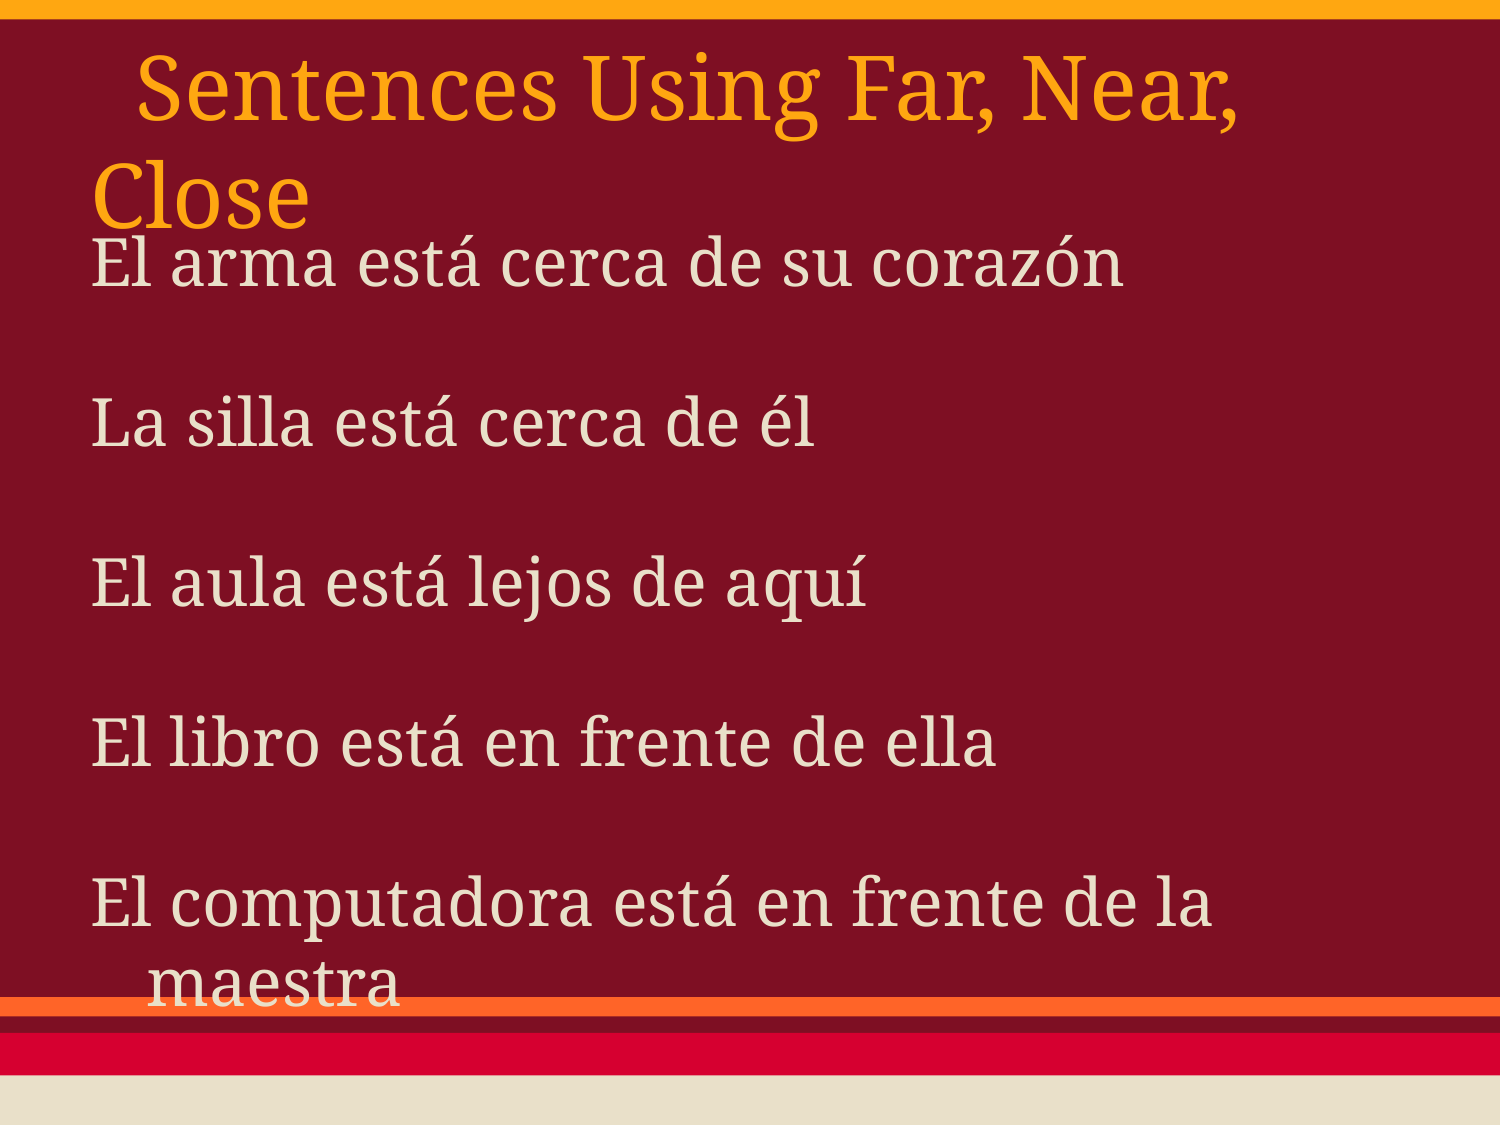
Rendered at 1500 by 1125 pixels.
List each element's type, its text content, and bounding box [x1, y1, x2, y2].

list El arma está cerca de su corazón La silla está cerca de él El aula está lejos de aquí El libro está en frente de ella El computadora está en frente de la maestra [75, 205, 1425, 920]
text_box [286, 997, 308, 1006]
text_box [148, 997, 165, 1005]
title Sentences Using Far, Near, Close [75, 45, 1425, 205]
text_box [319, 997, 333, 1006]
text_box [213, 997, 243, 1006]
text_box [369, 997, 399, 1006]
text_box [196, 997, 207, 1005]
text_box [252, 997, 276, 1006]
text_box [175, 997, 186, 1005]
text_box [338, 997, 356, 1005]
